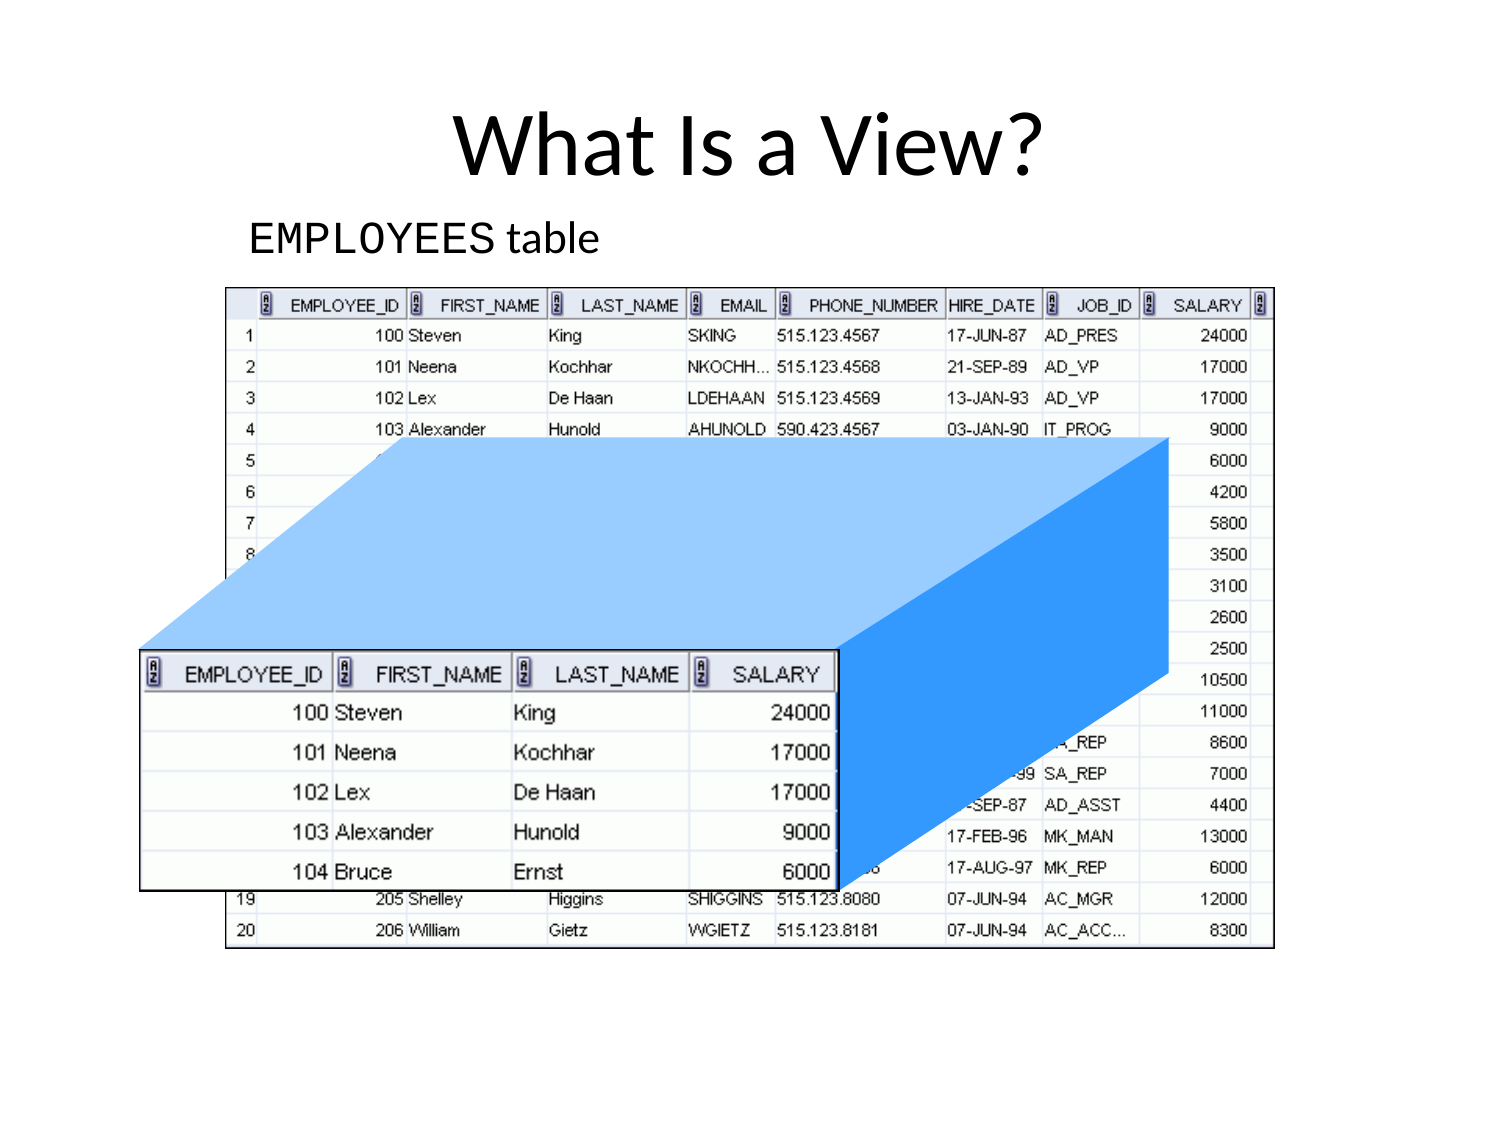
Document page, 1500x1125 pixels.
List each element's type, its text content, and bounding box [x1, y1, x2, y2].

text_box EMPLOYEES table [233, 200, 616, 271]
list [224, 287, 1276, 949]
title What Is a View? [75, 45, 1425, 233]
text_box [137, 437, 1171, 892]
